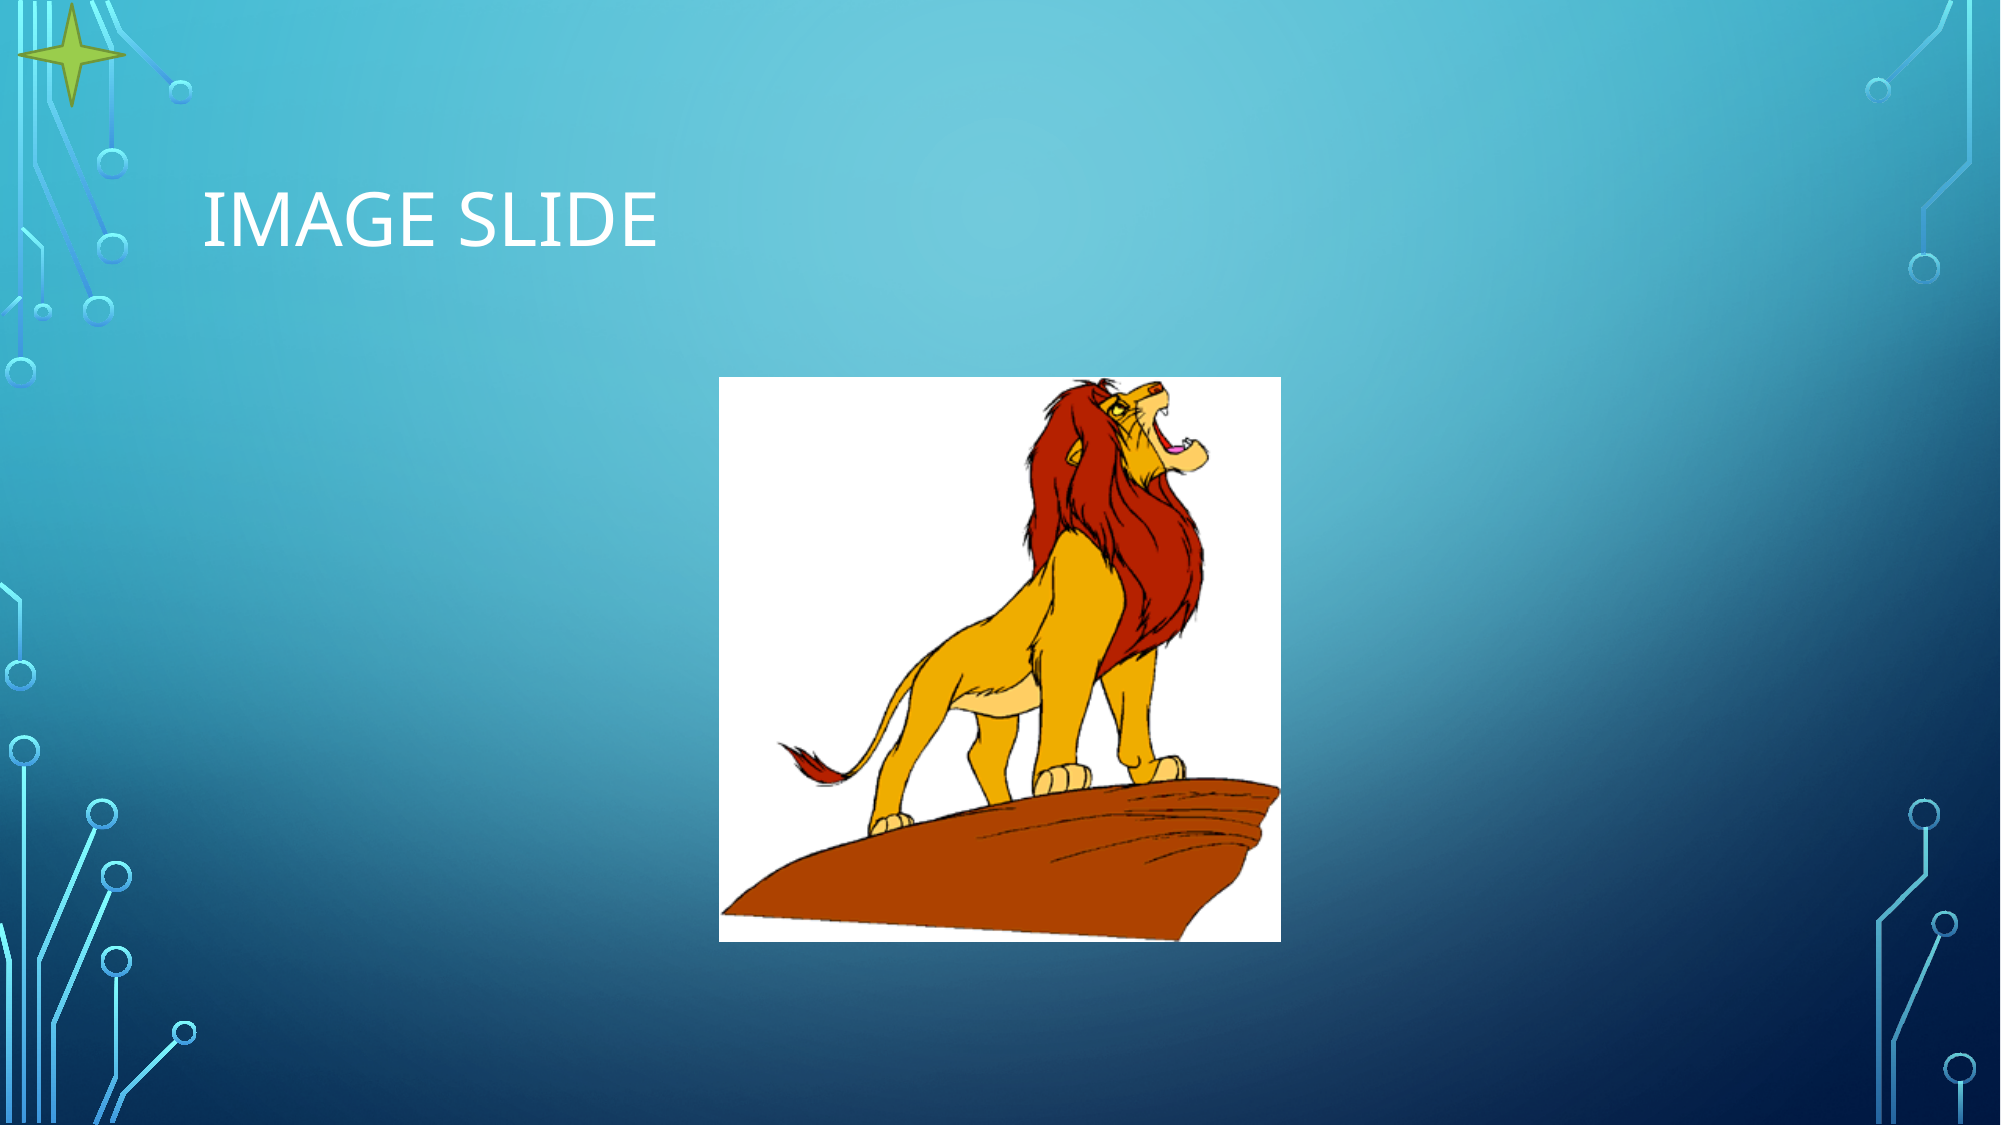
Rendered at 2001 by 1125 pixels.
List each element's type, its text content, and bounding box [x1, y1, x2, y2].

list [719, 377, 1281, 942]
text_box [17, 2, 127, 108]
title Image Slide [187, 101, 1813, 344]
